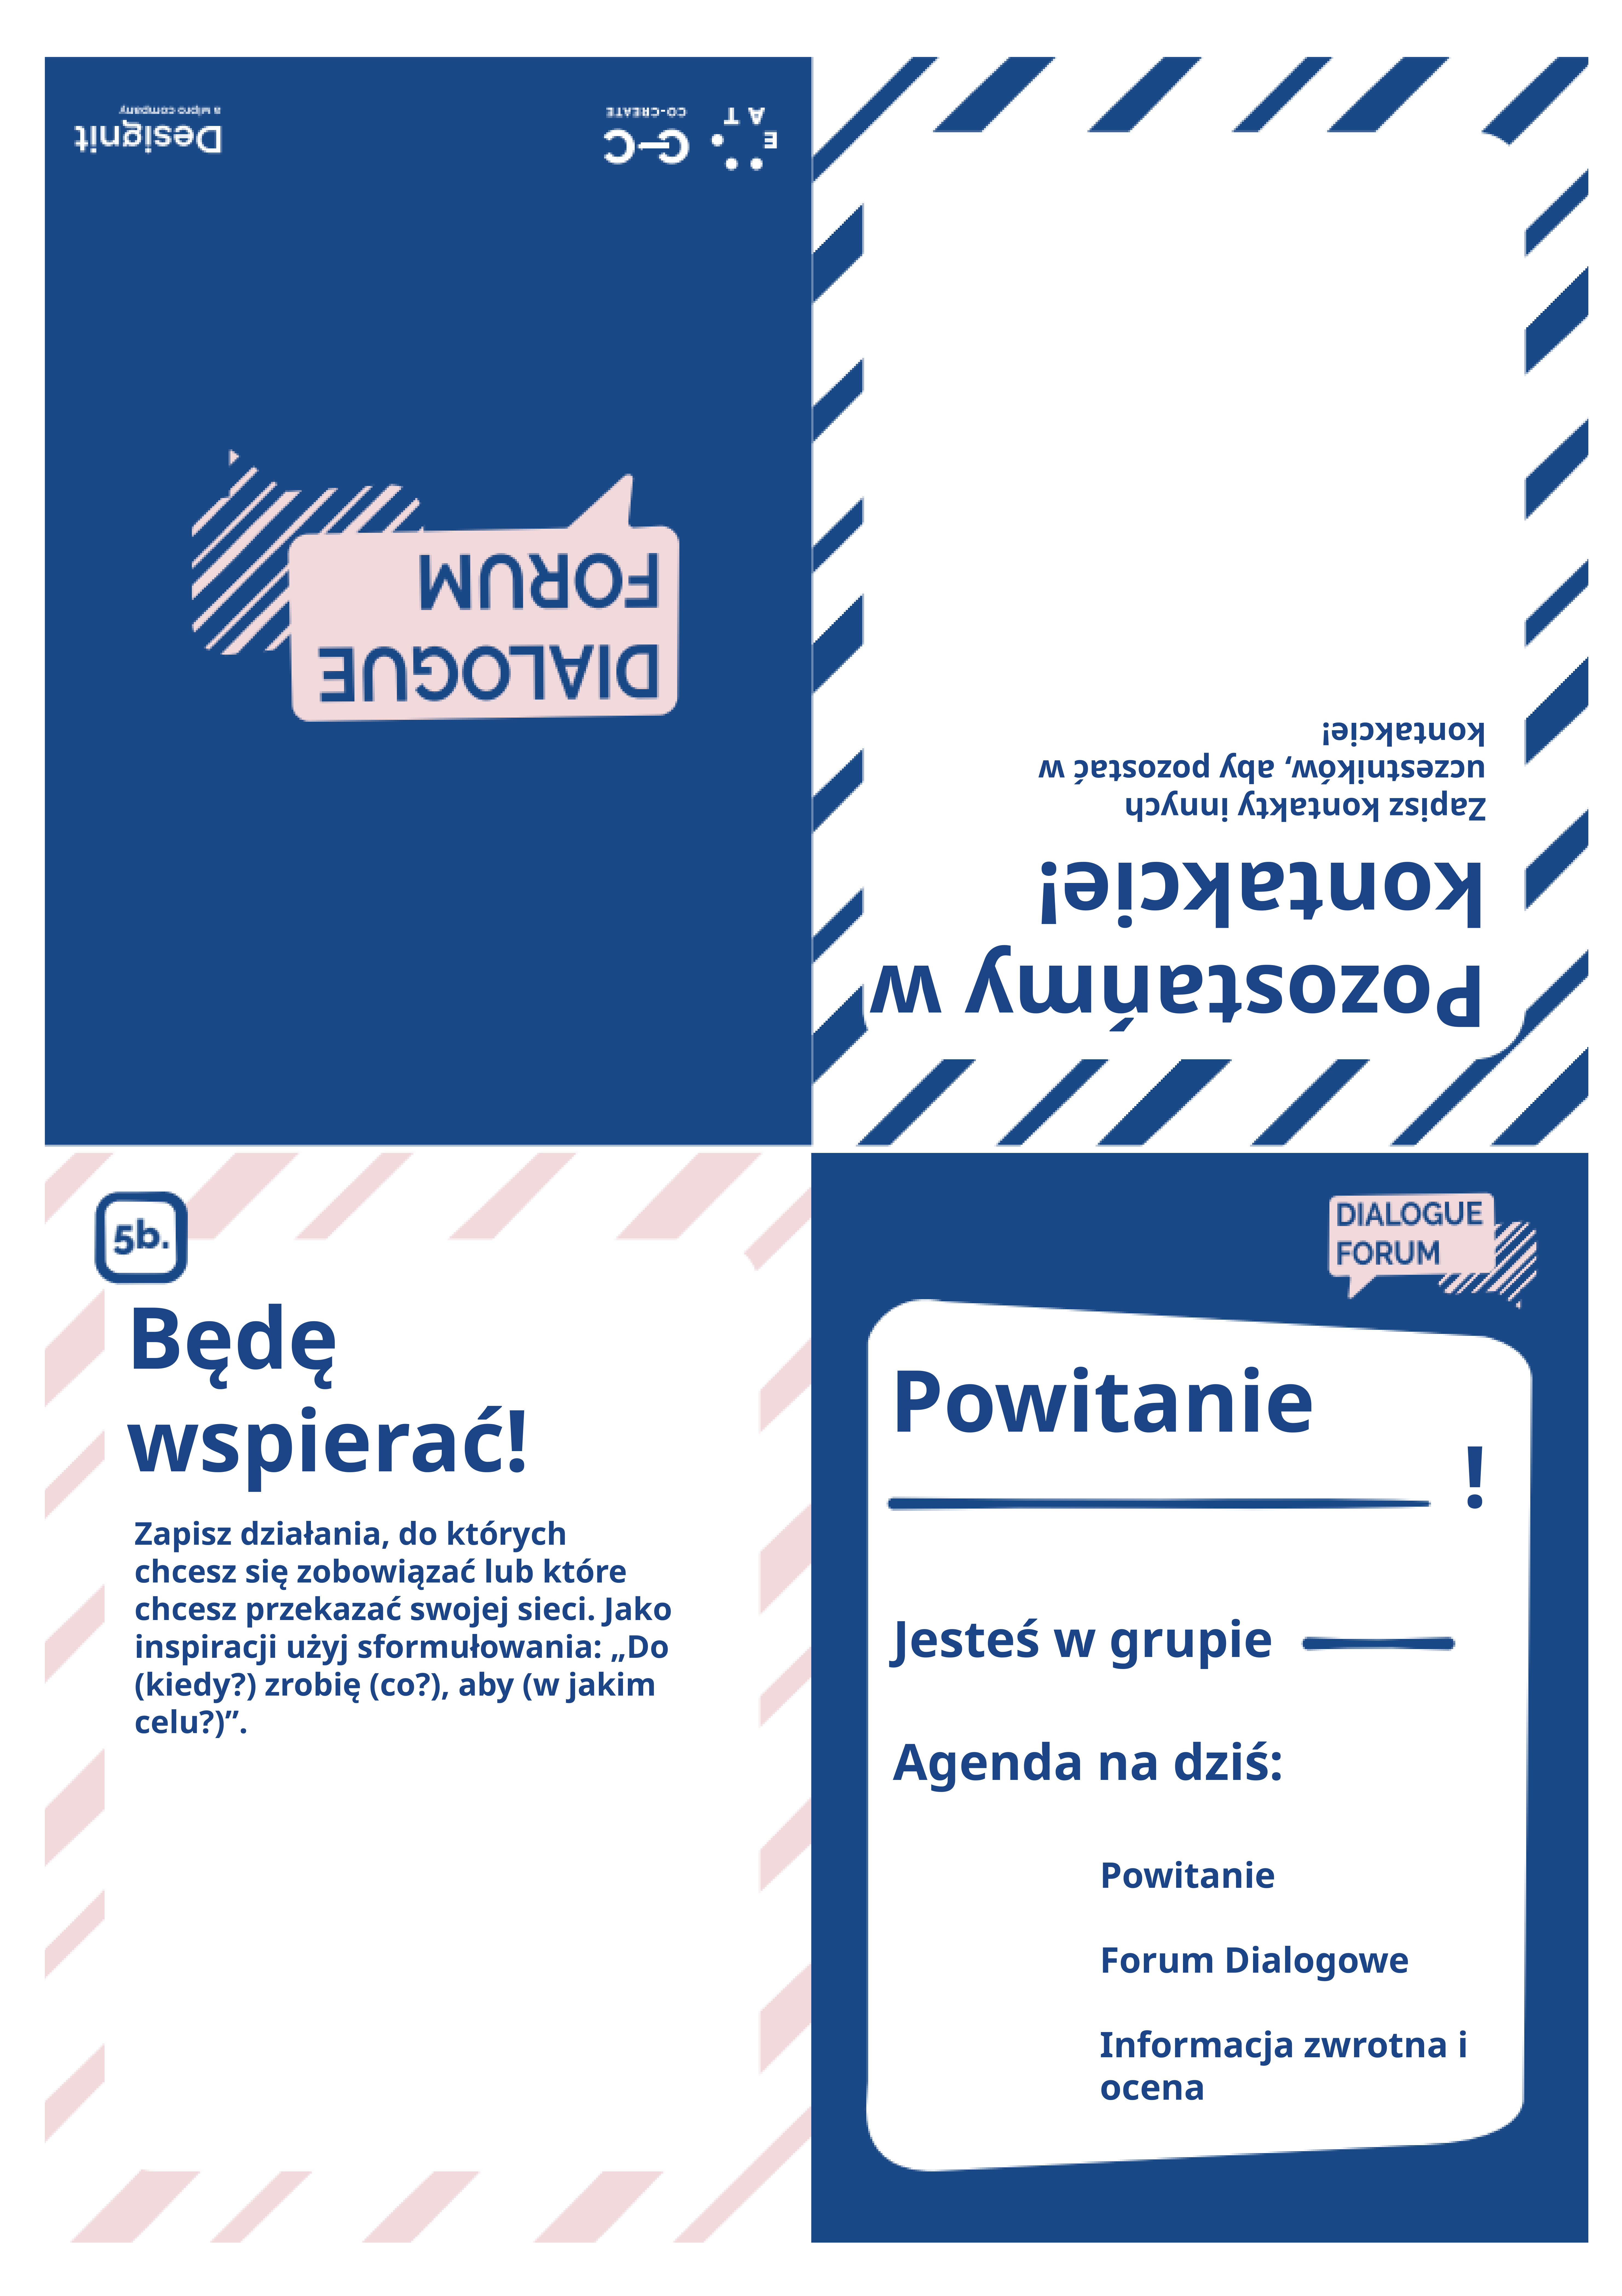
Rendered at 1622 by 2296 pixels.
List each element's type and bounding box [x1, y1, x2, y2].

text_box [45, 8, 1589, 2288]
